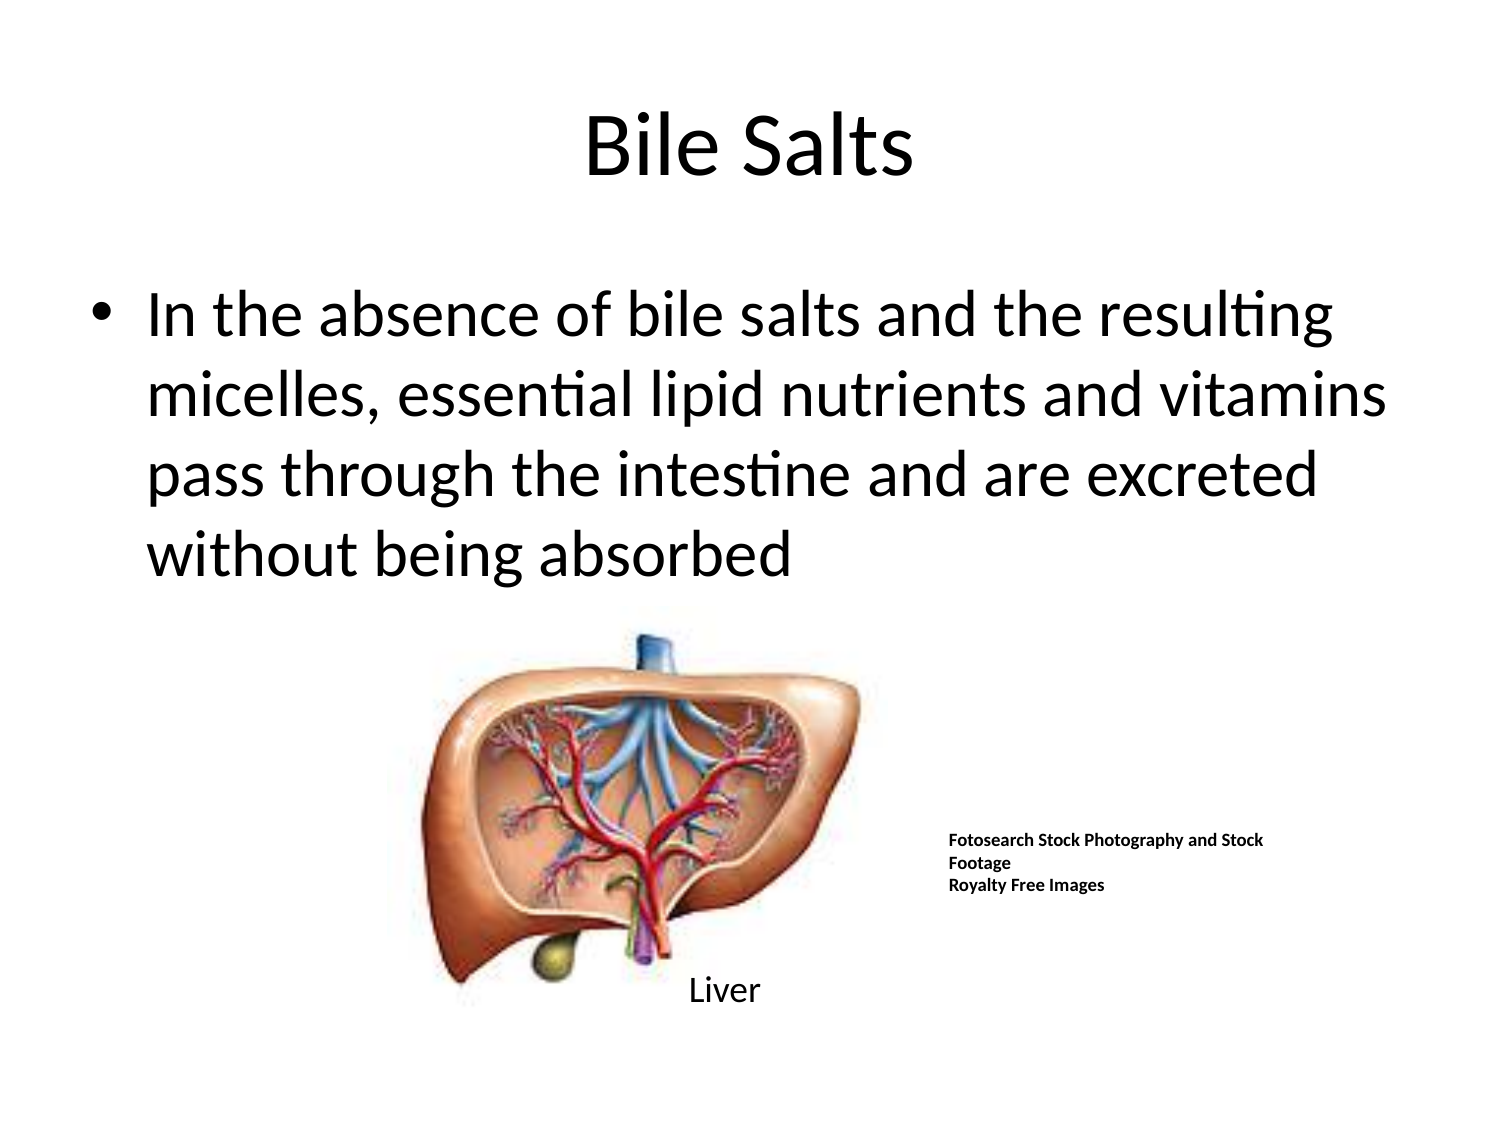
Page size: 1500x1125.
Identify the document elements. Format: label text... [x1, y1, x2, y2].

text_box Fotosearch Stock Photography and Stock Footage Royalty Free Images [933, 820, 1339, 926]
picture [387, 606, 888, 1019]
list In the absence of bile salts and the resulting micelles, essential lipid nutrients and vitamins pass through the intestine and are excreted without being absorbed [75, 262, 1425, 1005]
title Bile Salts [75, 45, 1425, 233]
